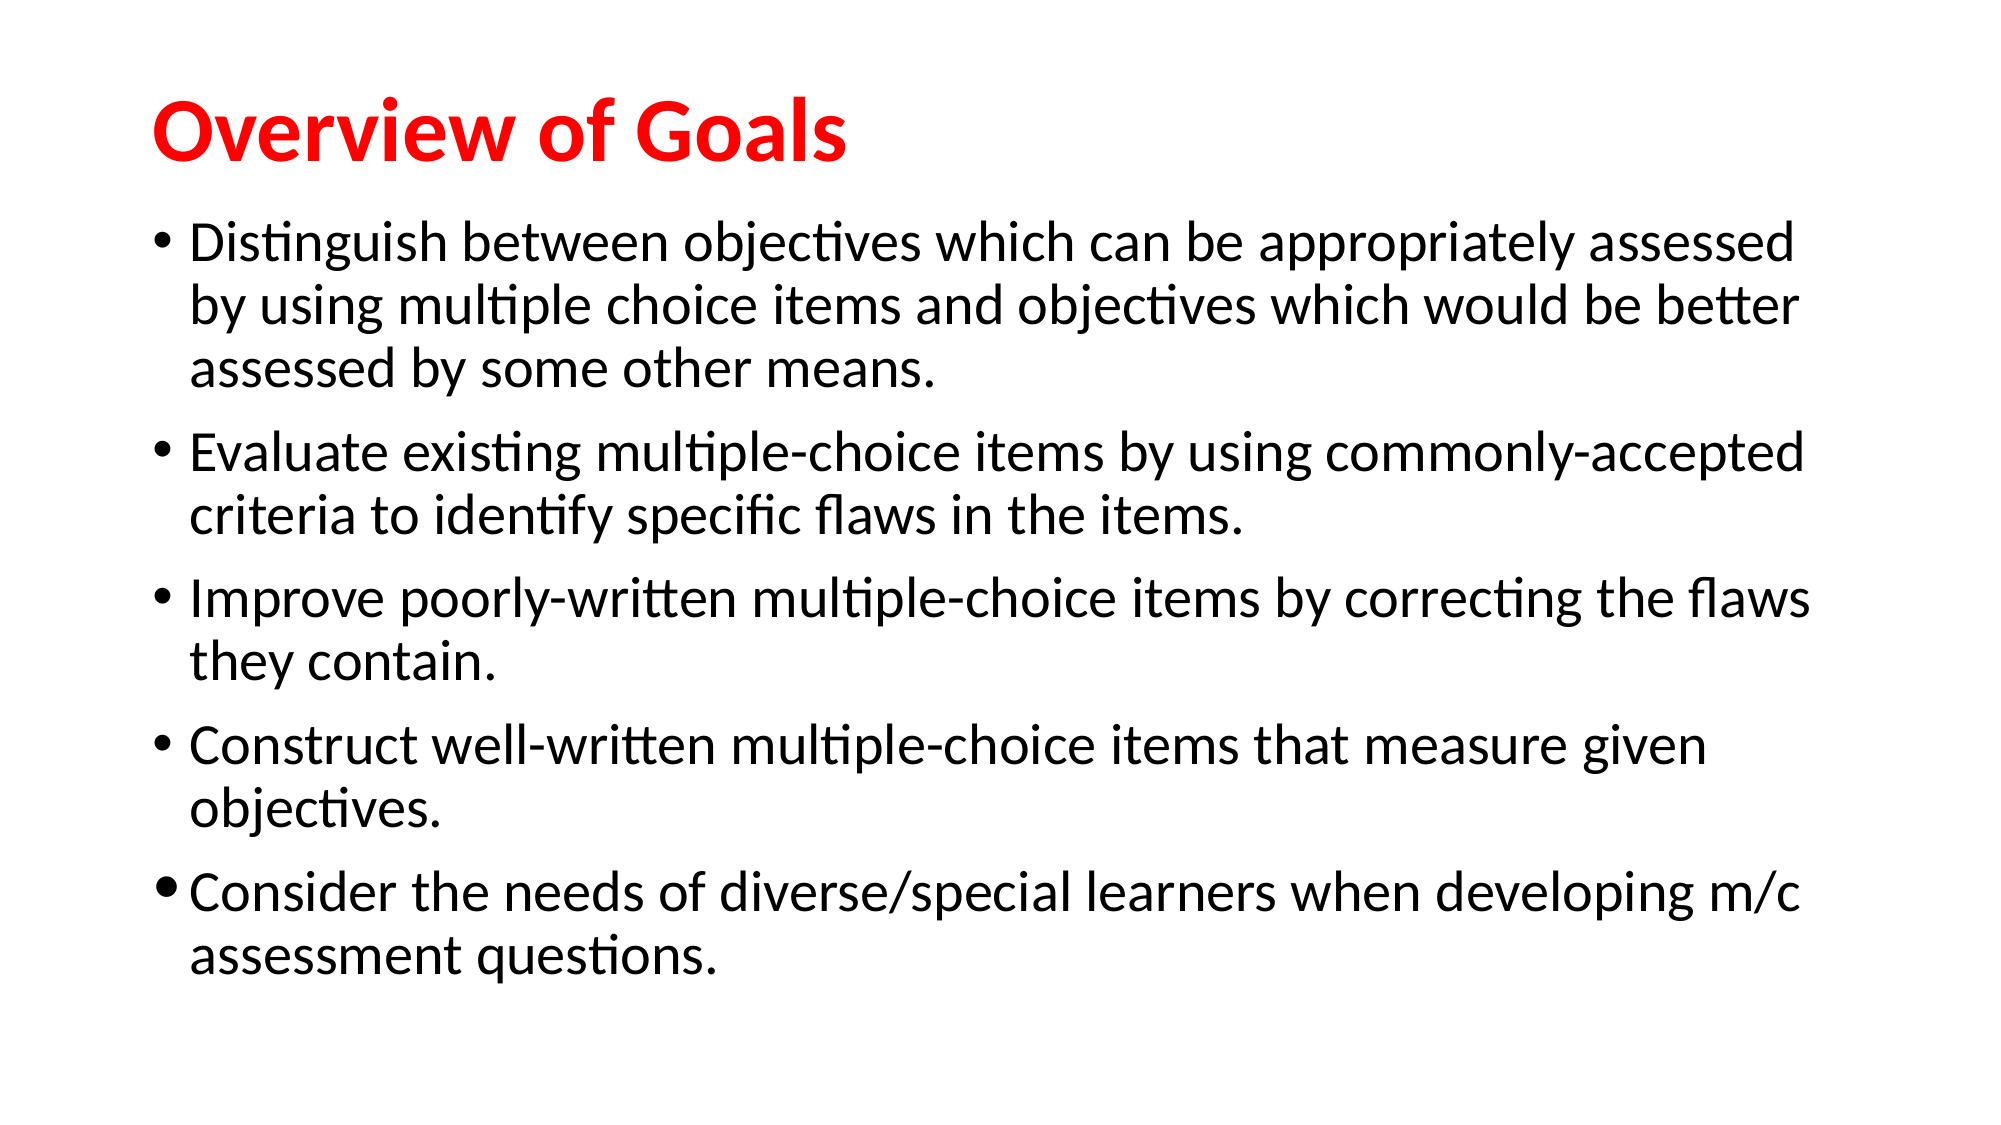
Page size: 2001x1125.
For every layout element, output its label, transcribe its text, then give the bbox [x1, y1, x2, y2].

list Distinguish between objectives which can be appropriately assessed by using multiple choice items and objectives which would be better assessed by some other means. Evaluate existing multiple-choice items by using commonly-accepted criteria to identify specific flaws in the items. Improve poorly-written multiple-choice items by correcting the flaws they contain. Construct well-written multiple-choice items that measure given objectives. Consider the needs of diverse/special learners when developing m/c assessment questions. [137, 203, 1863, 1095]
title Overview of Goals [137, 59, 1863, 203]
